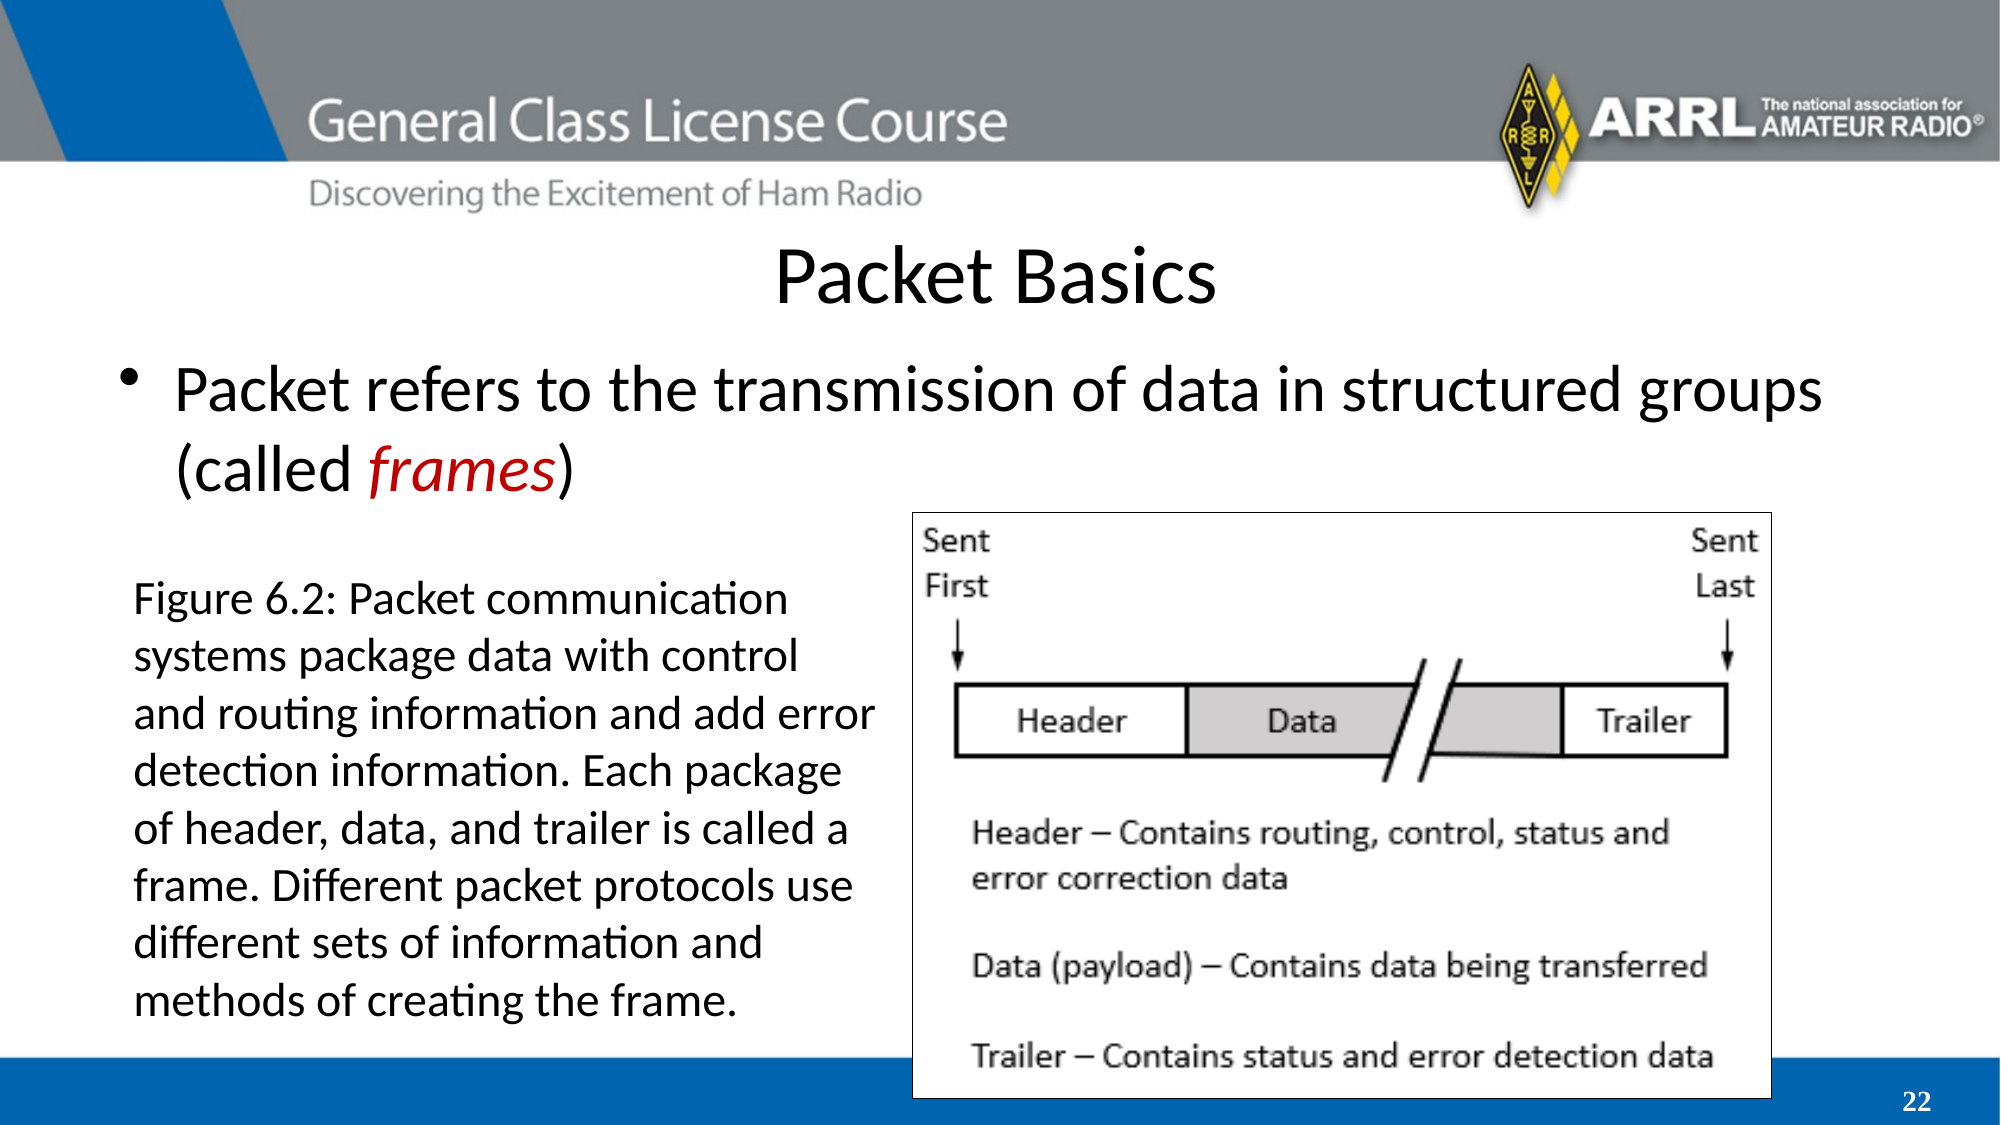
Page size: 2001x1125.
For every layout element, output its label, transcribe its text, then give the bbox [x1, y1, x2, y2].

text_box Figure 6.2: Packet communication systems package data with control and routing information and add error detection information. Each package of header, data, and trailer is called a frame. Different packet protocols use different sets of information and methods of creating the frame. [118, 559, 898, 1034]
title Packet Basics [96, 212, 1897, 356]
list Packet refers to the transmission of data in structured groups (called frames) [103, 337, 1904, 560]
picture [0, 0, 2001, 1125]
